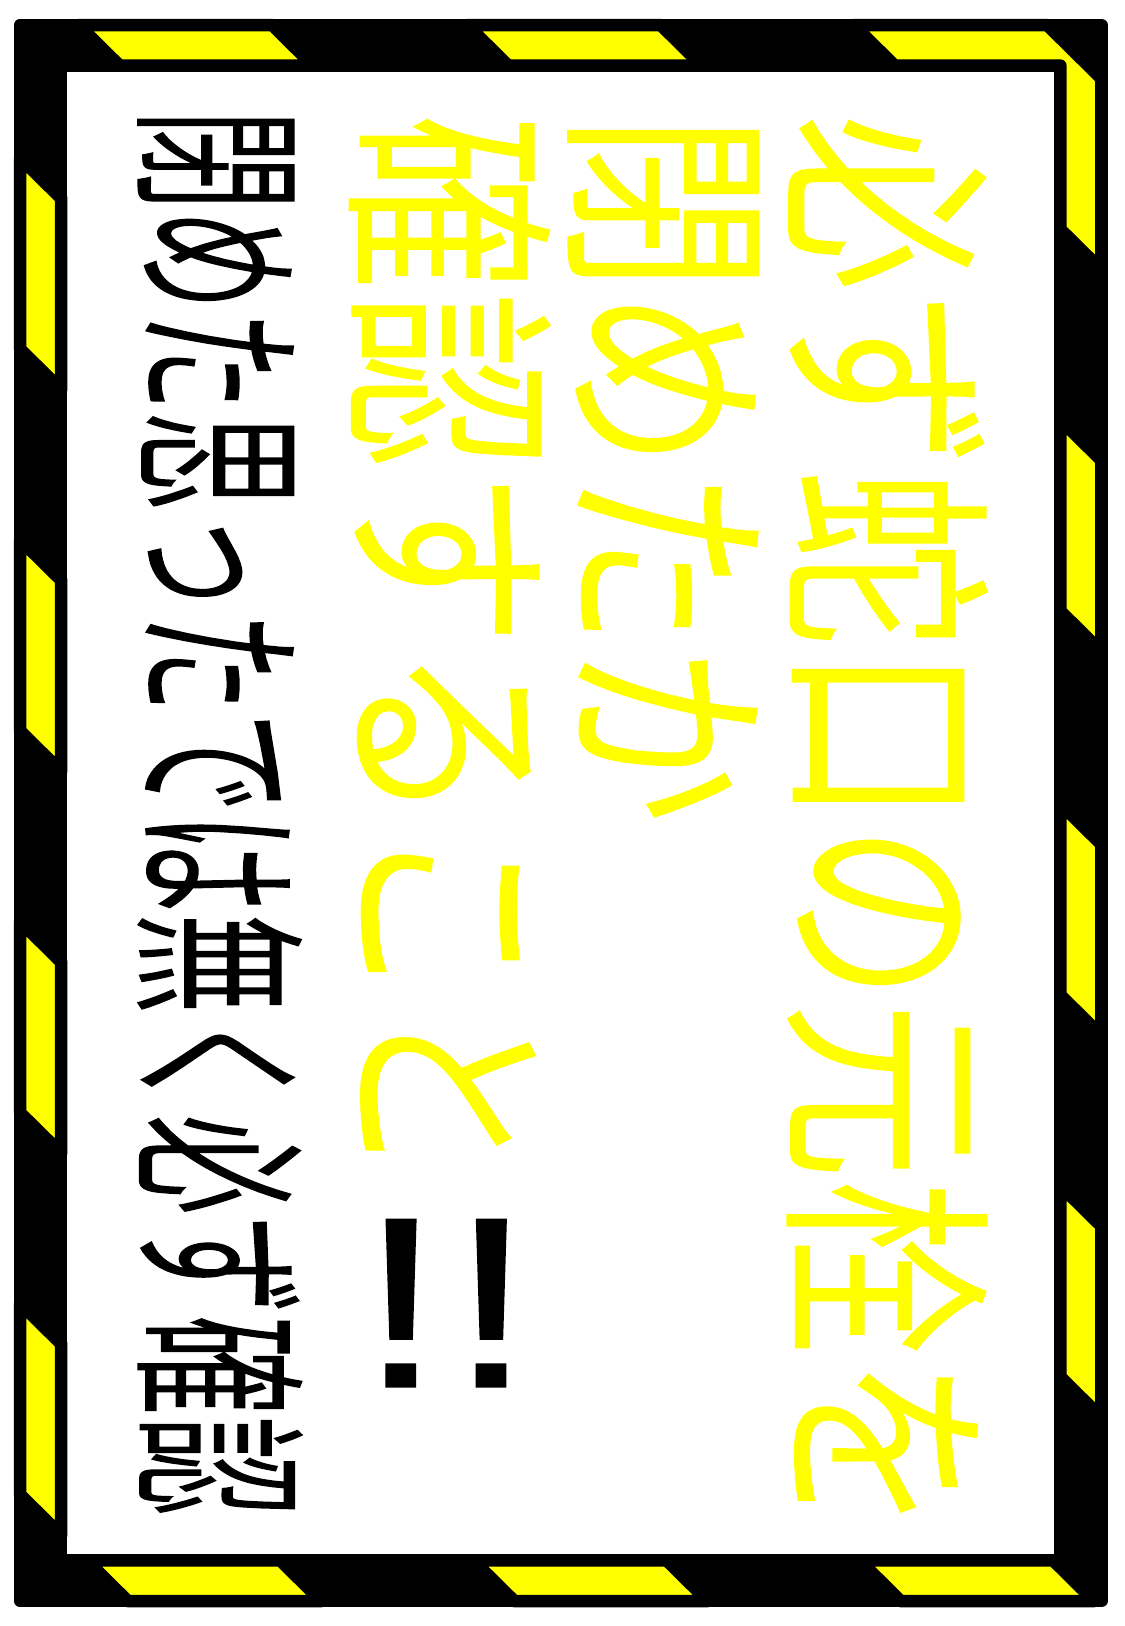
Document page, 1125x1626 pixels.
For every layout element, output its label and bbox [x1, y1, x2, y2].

text_box [0, 272, 1125, 1354]
